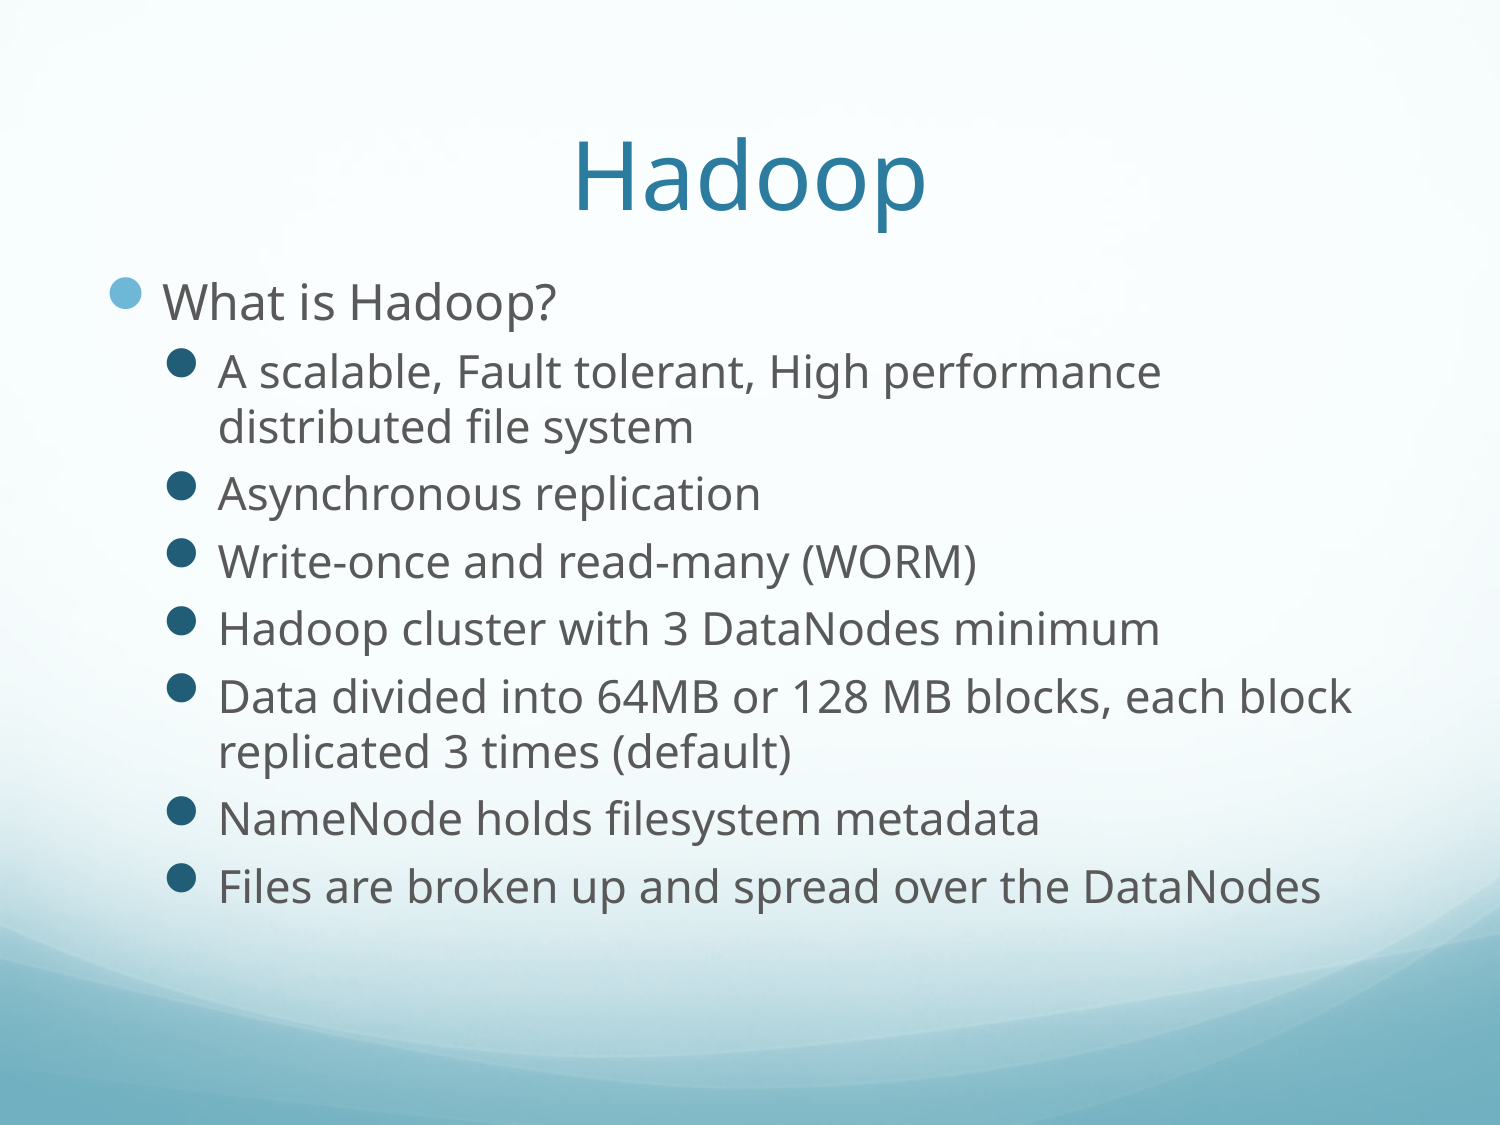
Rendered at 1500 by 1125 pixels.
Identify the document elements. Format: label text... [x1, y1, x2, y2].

title Hadoop [90, 17, 1410, 237]
list What is Hadoop? A scalable, Fault tolerant, High performance distributed file system Asynchronous replication Write-once and read-many (WORM) Hadoop cluster with 3 DataNodes minimum Data divided into 64MB or 128 MB blocks, each block replicated 3 times (default) NameNode holds filesystem metadata Files are broken up and spread over the DataNodes [90, 262, 1410, 975]
